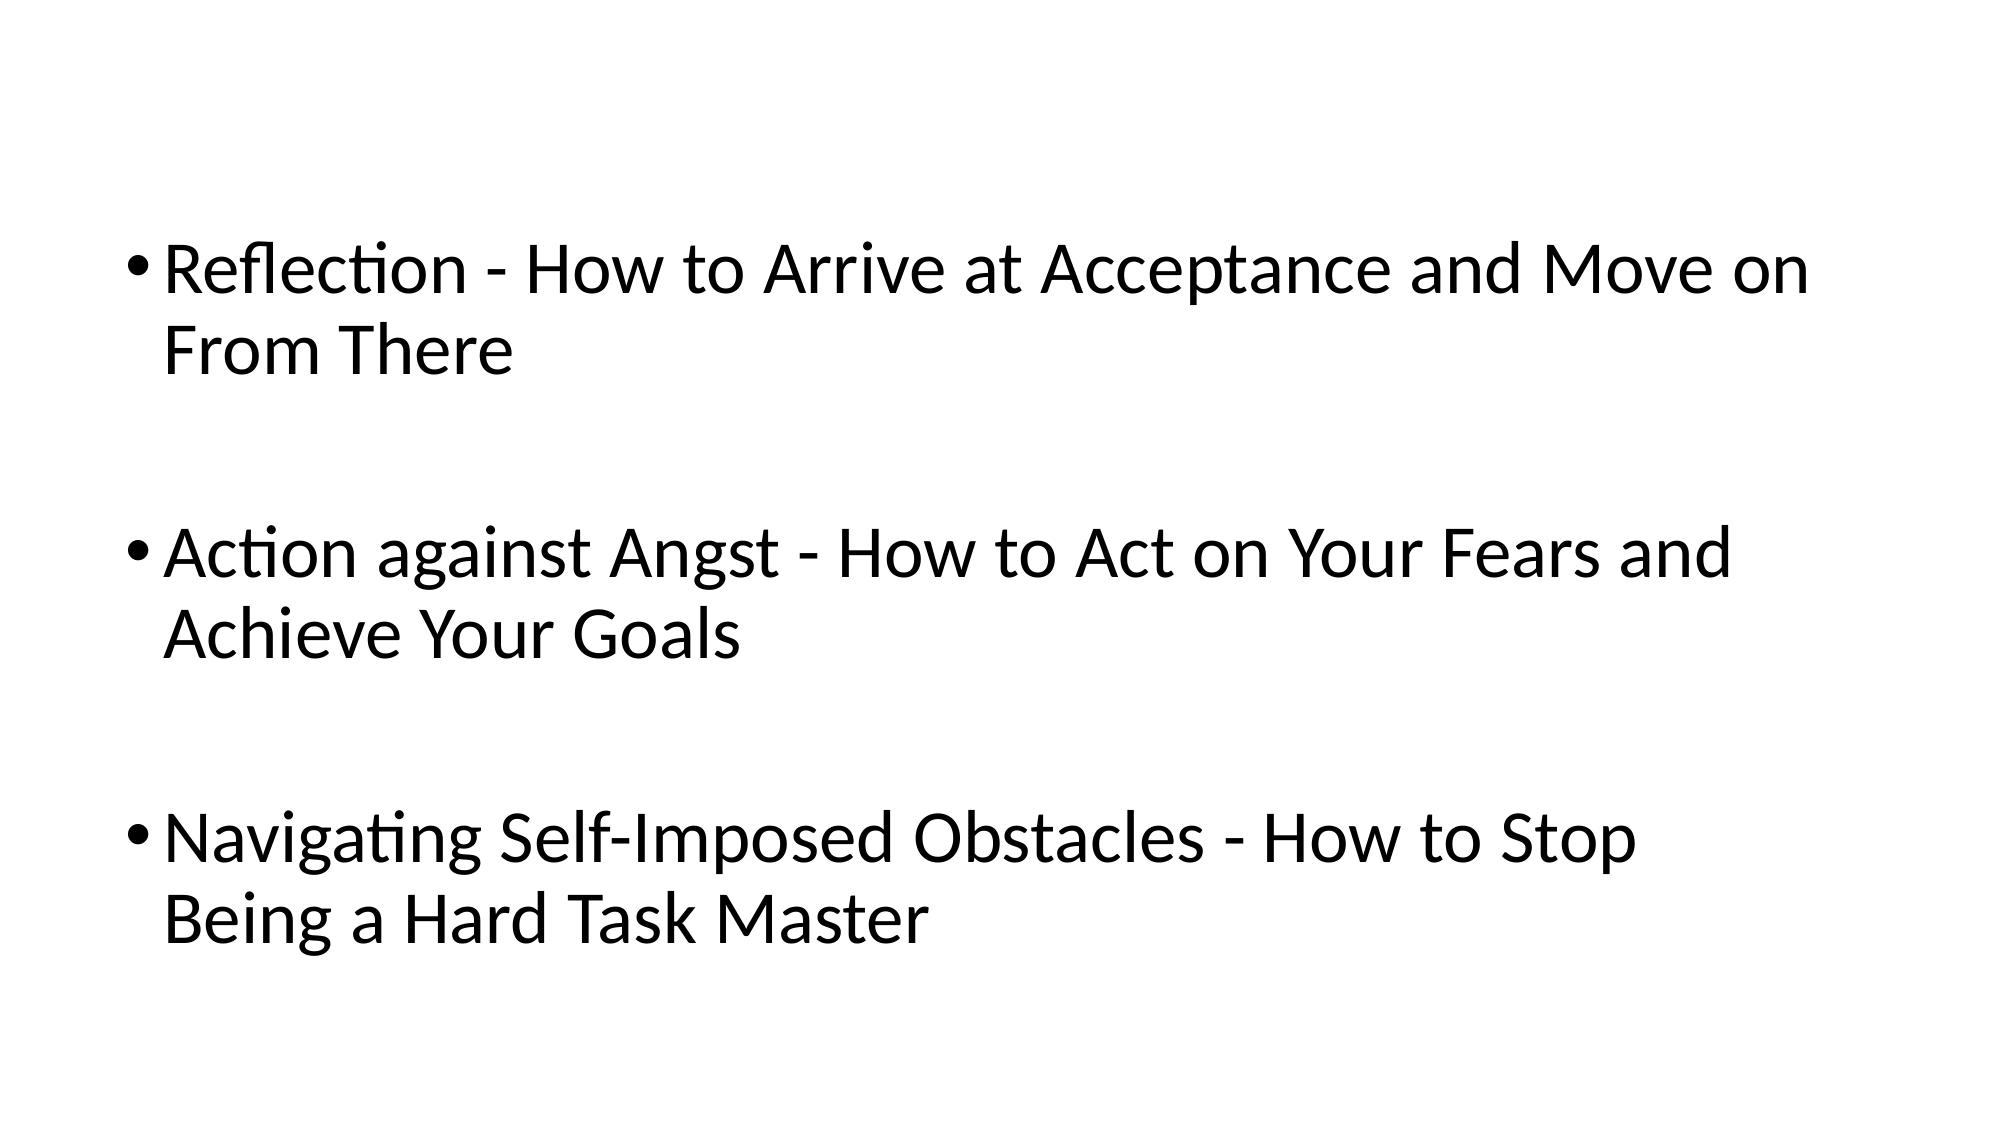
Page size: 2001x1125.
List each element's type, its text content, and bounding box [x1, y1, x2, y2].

list Reflection - How to Arrive at Acceptance and Move on From There Action against Angst - How to Act on Your Fears and Achieve Your Goals Navigating Self-Imposed Obstacles - How to Stop Being a Hard Task Master [110, 220, 1836, 905]
